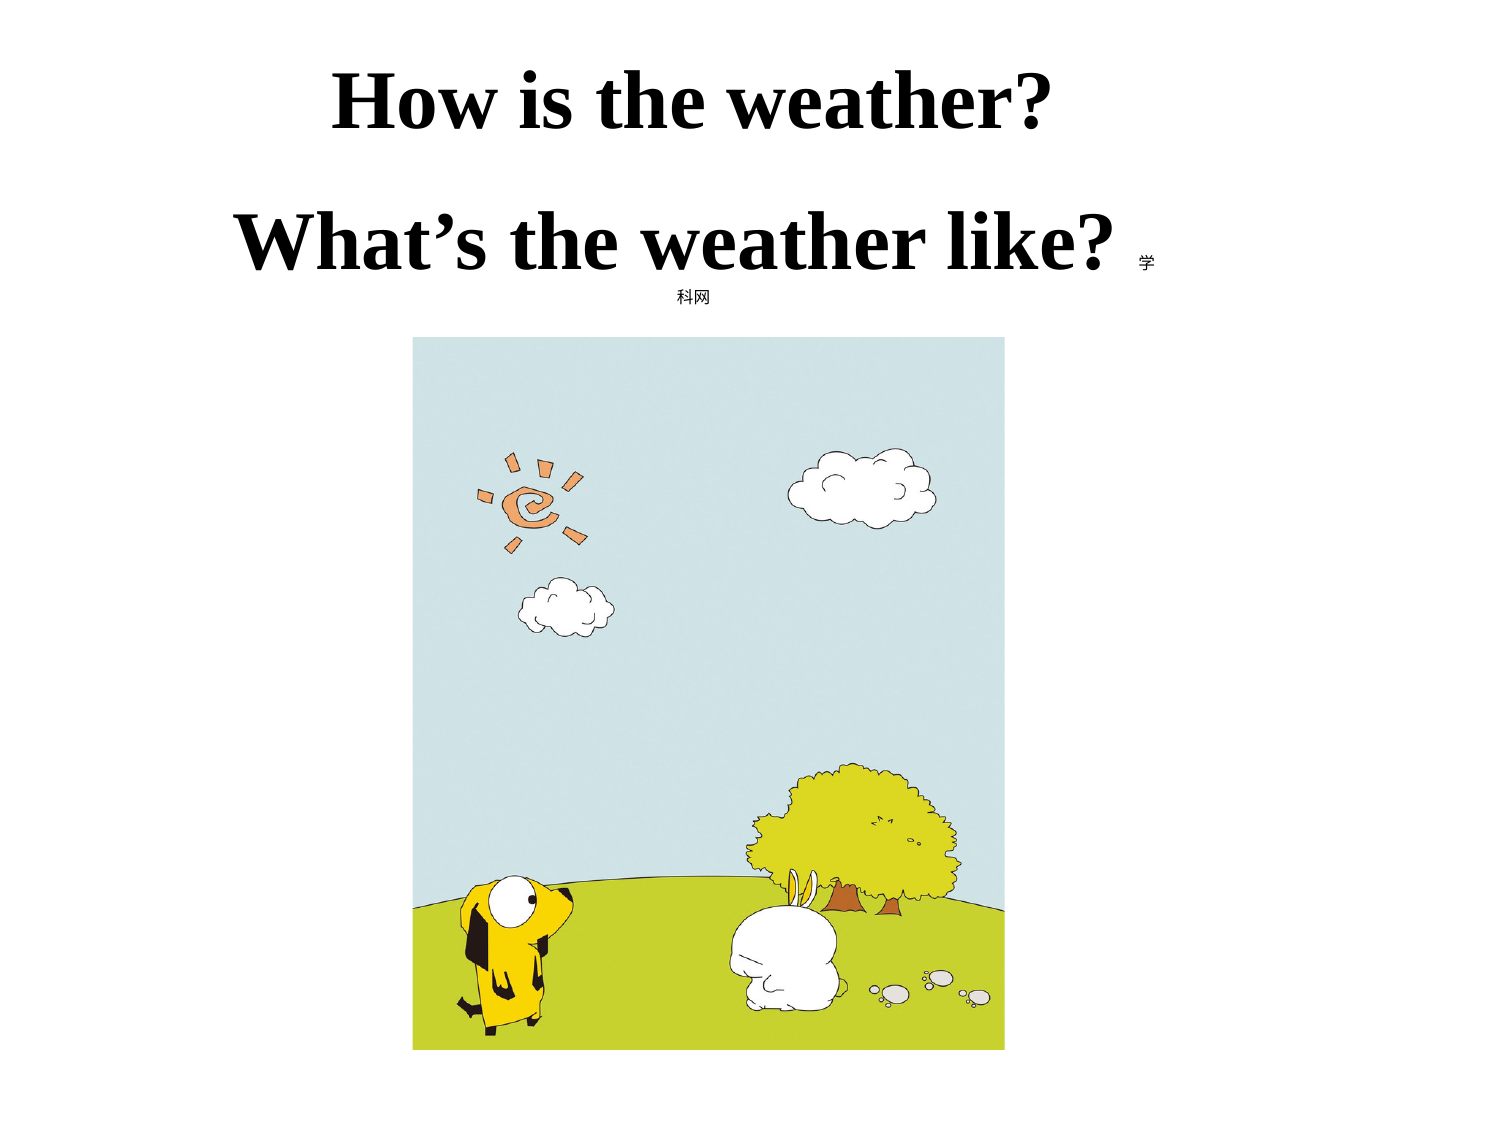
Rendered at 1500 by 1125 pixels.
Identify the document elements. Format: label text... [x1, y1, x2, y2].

picture [412, 337, 1005, 1051]
text_box How is the weather? What’s the weather like?学科网 [212, 37, 1175, 314]
